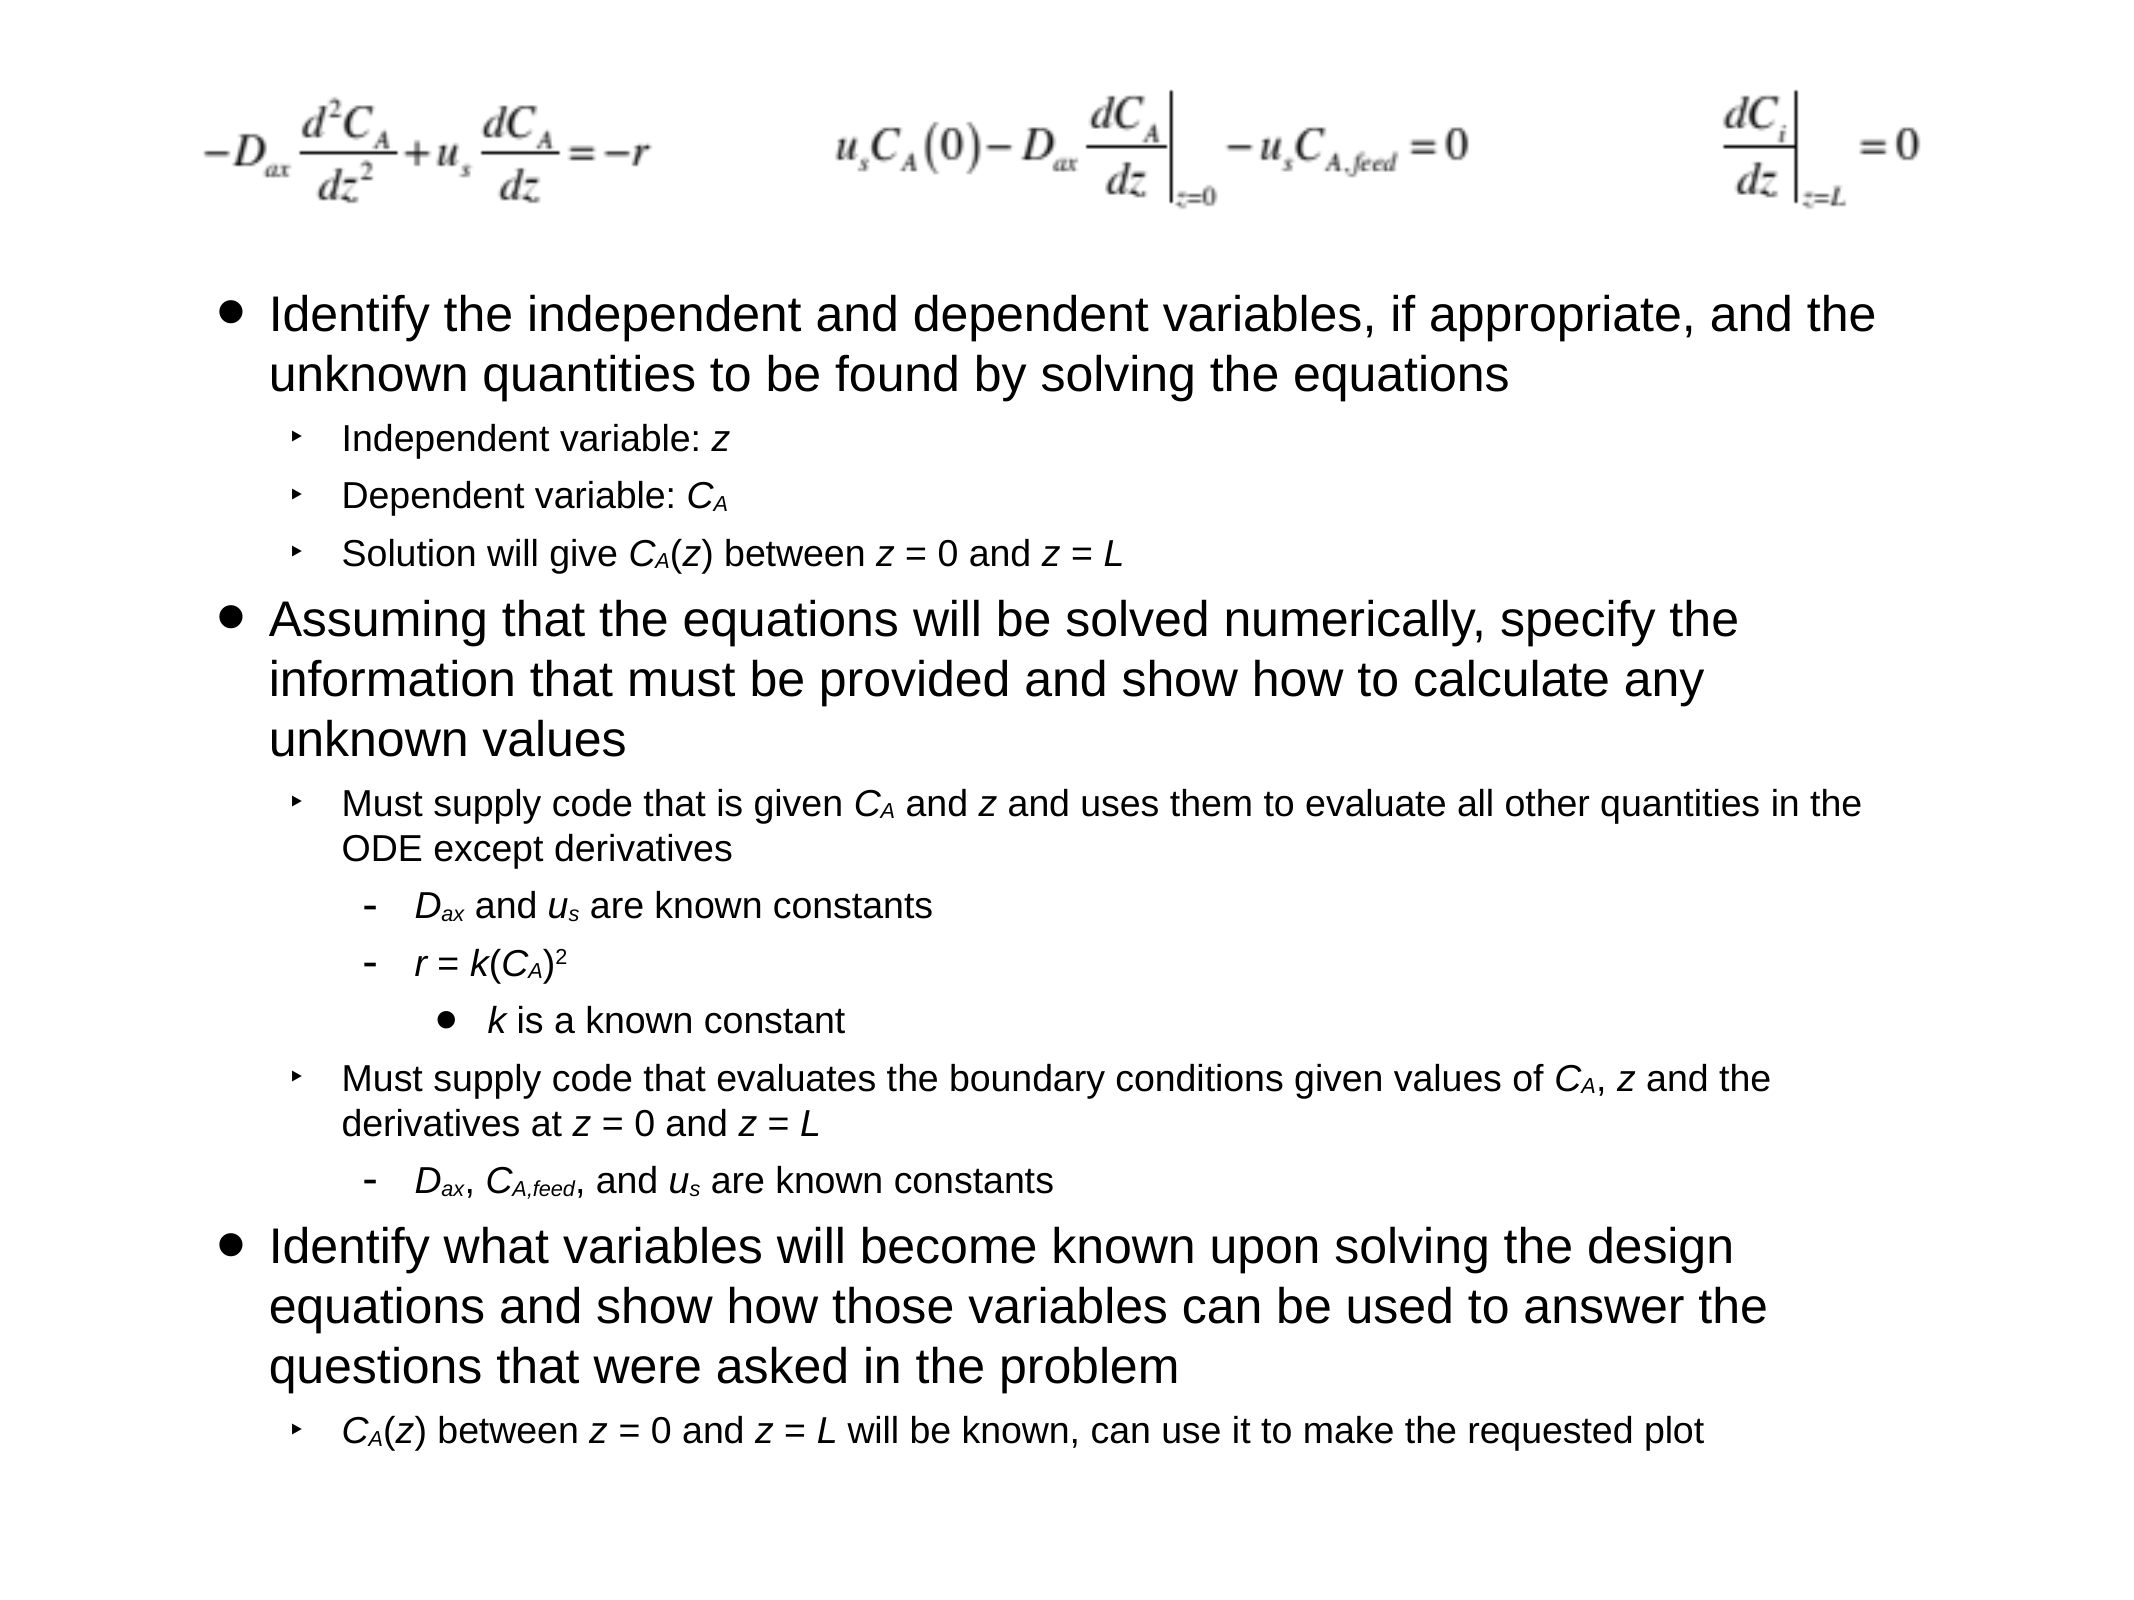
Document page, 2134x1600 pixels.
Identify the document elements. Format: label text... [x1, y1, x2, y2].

picture [1716, 83, 1924, 213]
picture [830, 83, 1471, 213]
list Identify the independent and dependent variables, if appropriate, and the unknown quantities to be found by solving the equations Independent variable: z Dependent variable: CA Solution will give CA(z) between z = 0 and z = L Assuming that the equations will be solved numerically, specify the information that must be provided and show how to calculate any unknown values Must supply code that is given CA and z and uses them to evaluate all other quantities in the ODE except derivatives Dax and us are known constants r = k(CA)2 k is a known constant Must supply code that evaluates the boundary conditions given values of CA, z and the derivatives at z = 0 and z = L Dax, CA,feed, and us are known constants Identify what variables will become known upon solving the design equations and show how those variables can be used to answer the questions that were asked in the problem CA(z) between z = 0 and z = L will be known, can use it to make the requested plot [208, 272, 1925, 1478]
picture [199, 87, 656, 209]
